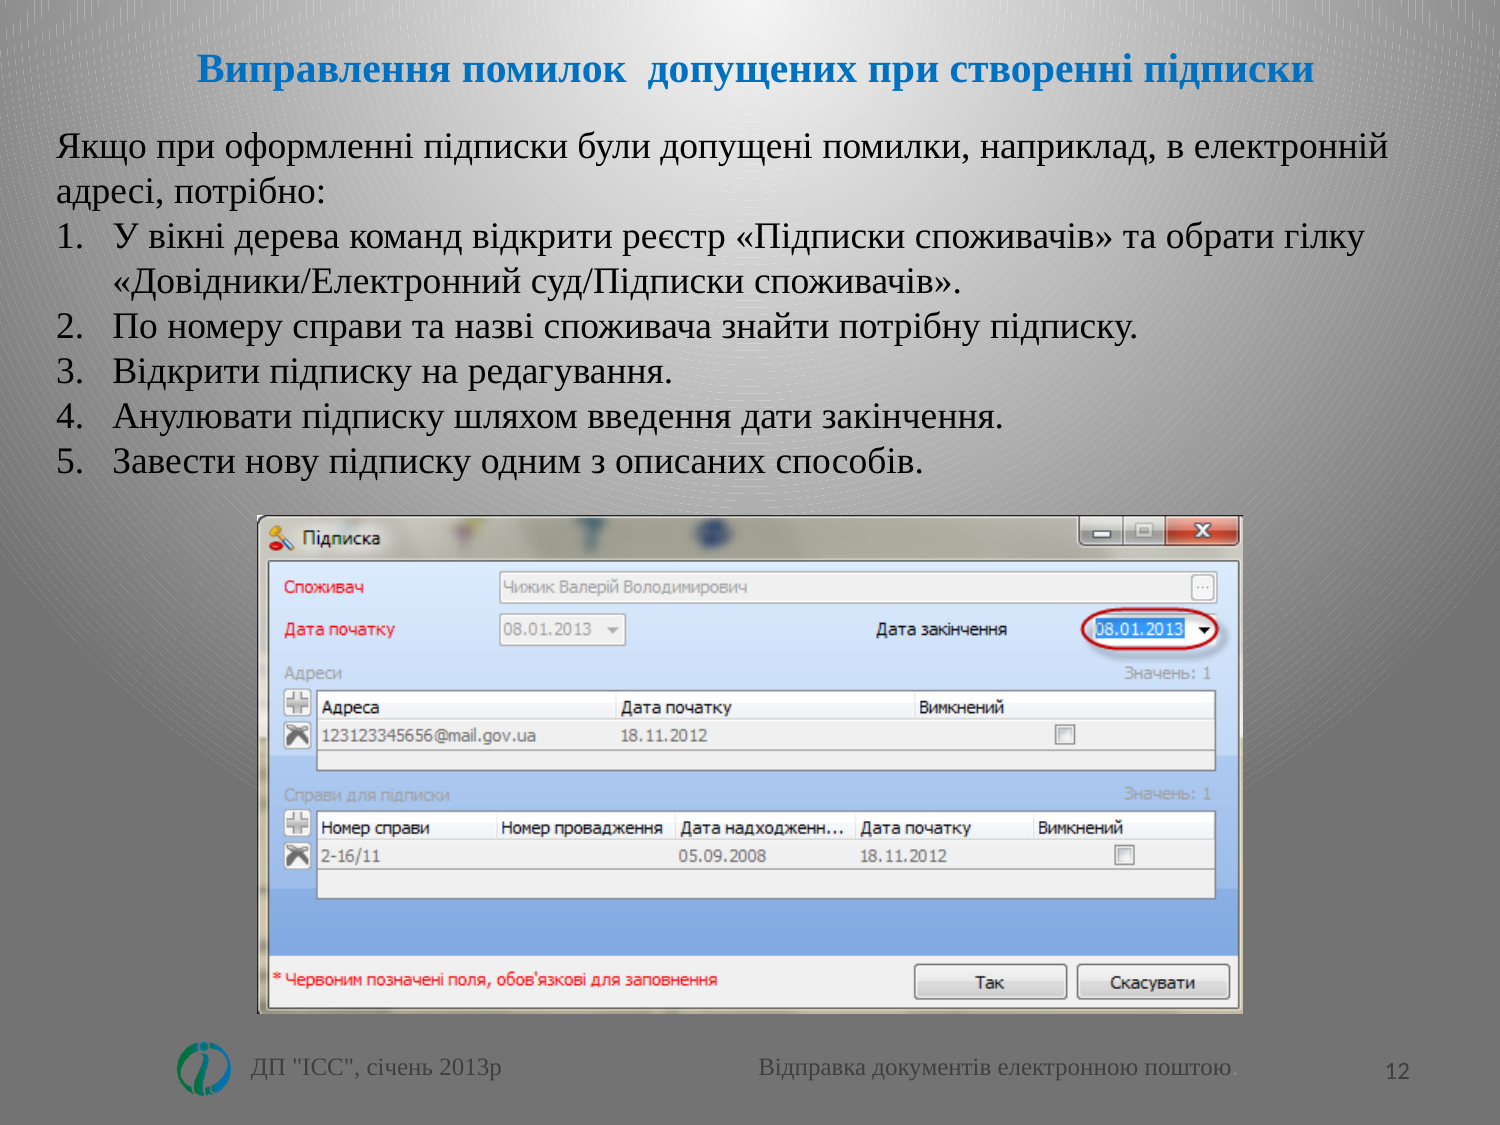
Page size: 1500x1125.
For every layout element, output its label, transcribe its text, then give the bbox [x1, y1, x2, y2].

picture [172, 1041, 237, 1096]
slide_number 12 [1294, 1042, 1425, 1096]
footer ДП "ІСС", січень 2013р Відправка документів електронною поштою. [170, 1035, 1294, 1096]
picture [257, 514, 1243, 1014]
text_box Виправлення помилок допущених при створенні підписки [64, 33, 1447, 99]
text_box Якщо при оформленні підписки були допущені помилки, наприклад, в електронній адресі, потрібно: У вікні дерева команд відкрити реєстр «Підписки споживачів» та обрати гілку «Довідники/Електронний суд/Підписки споживачів». По номеру справи та назві споживача знайти потрібну підписку. Відкрити підписку на редагування. Анулювати підписку шляхом введення дати закінчення. Завести нову підписку одним з описаних способів. [41, 113, 1471, 489]
